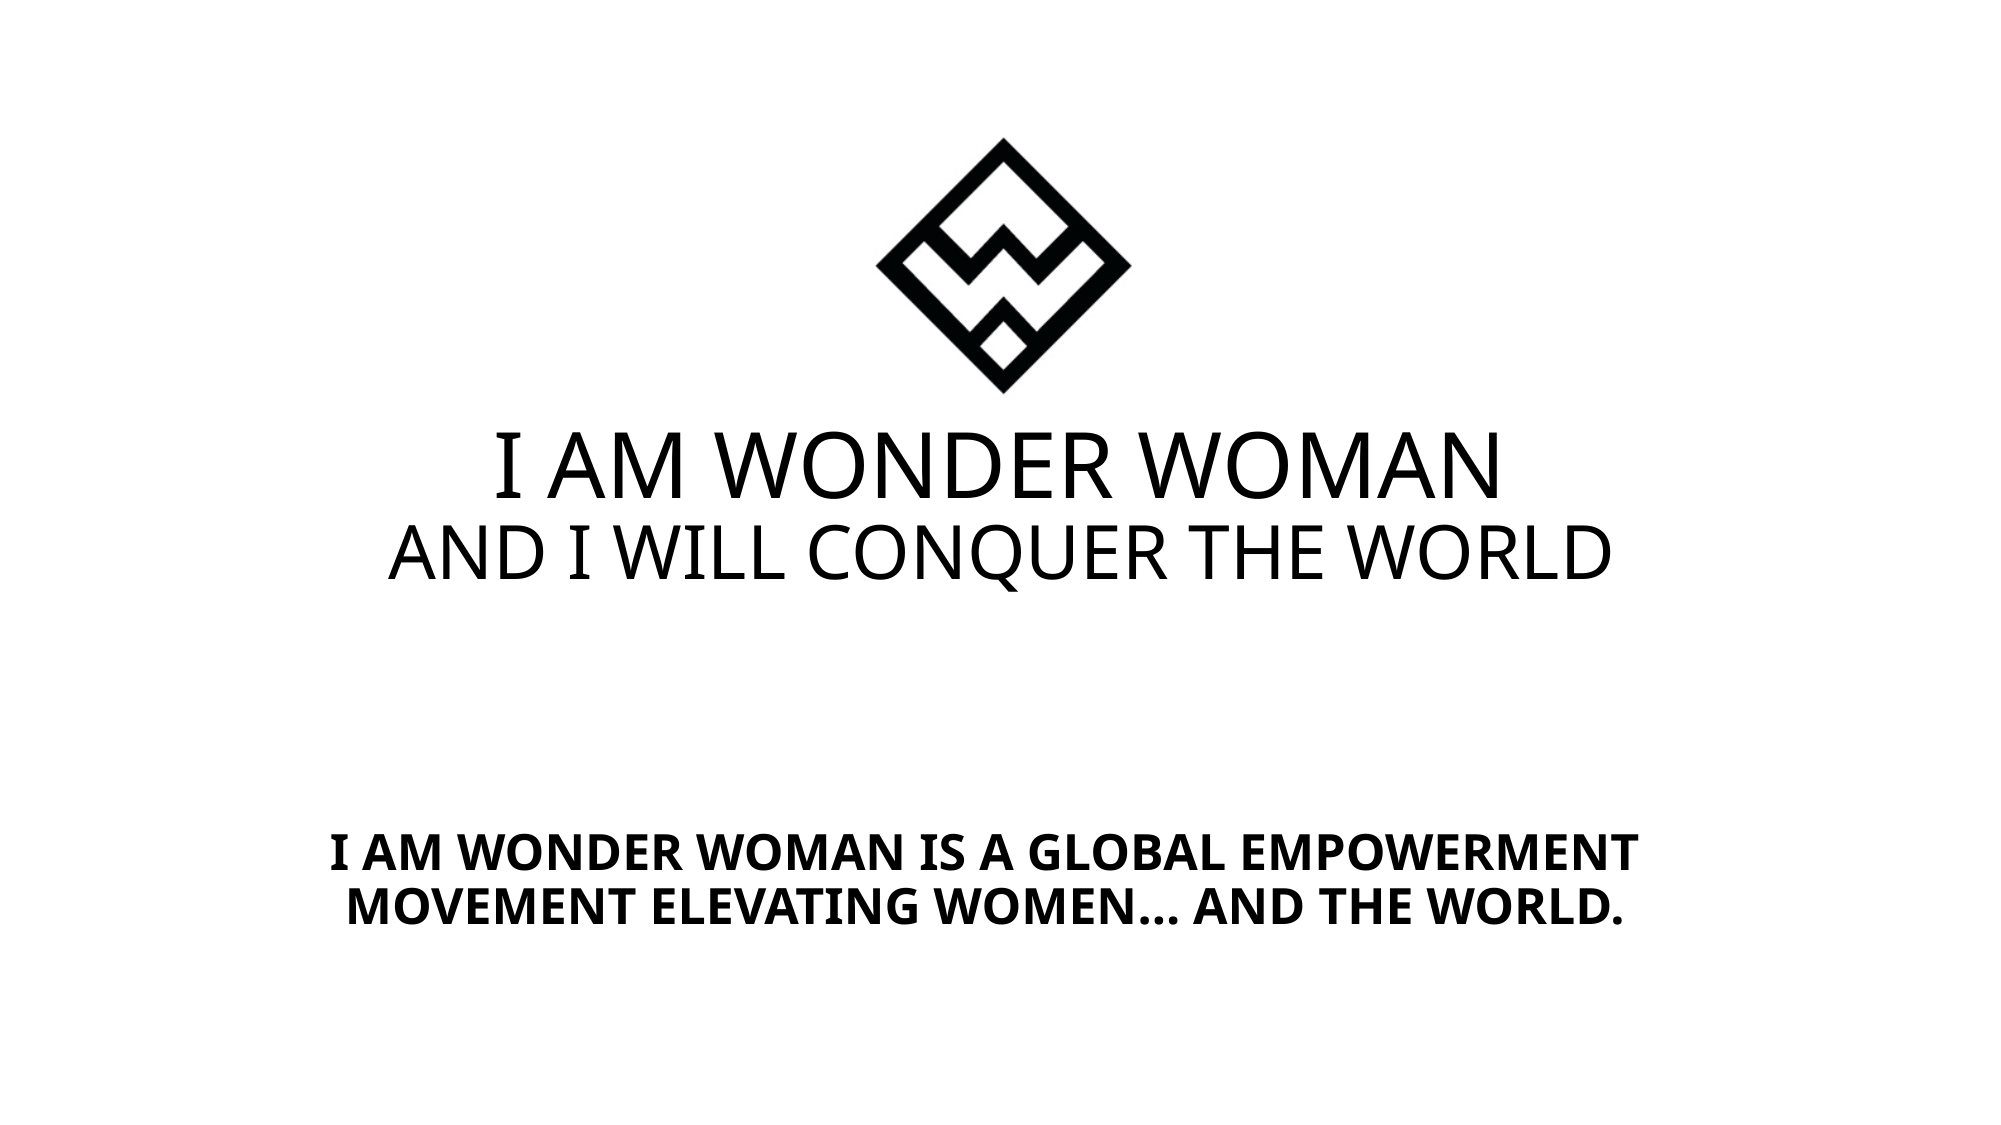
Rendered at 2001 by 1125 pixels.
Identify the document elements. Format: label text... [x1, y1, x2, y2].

text_box AND I WILL CONQUER THE WORLD [232, 475, 1772, 604]
picture [831, 130, 1138, 426]
text_box I AM WONDER WOMAN IS A GLOBAL EMPOWERMENT MOVEMENT ELEVATING WOMEN… AND THE WORLD. [214, 815, 1755, 943]
text_box I AM WONDER WOMAN [413, 397, 1587, 475]
